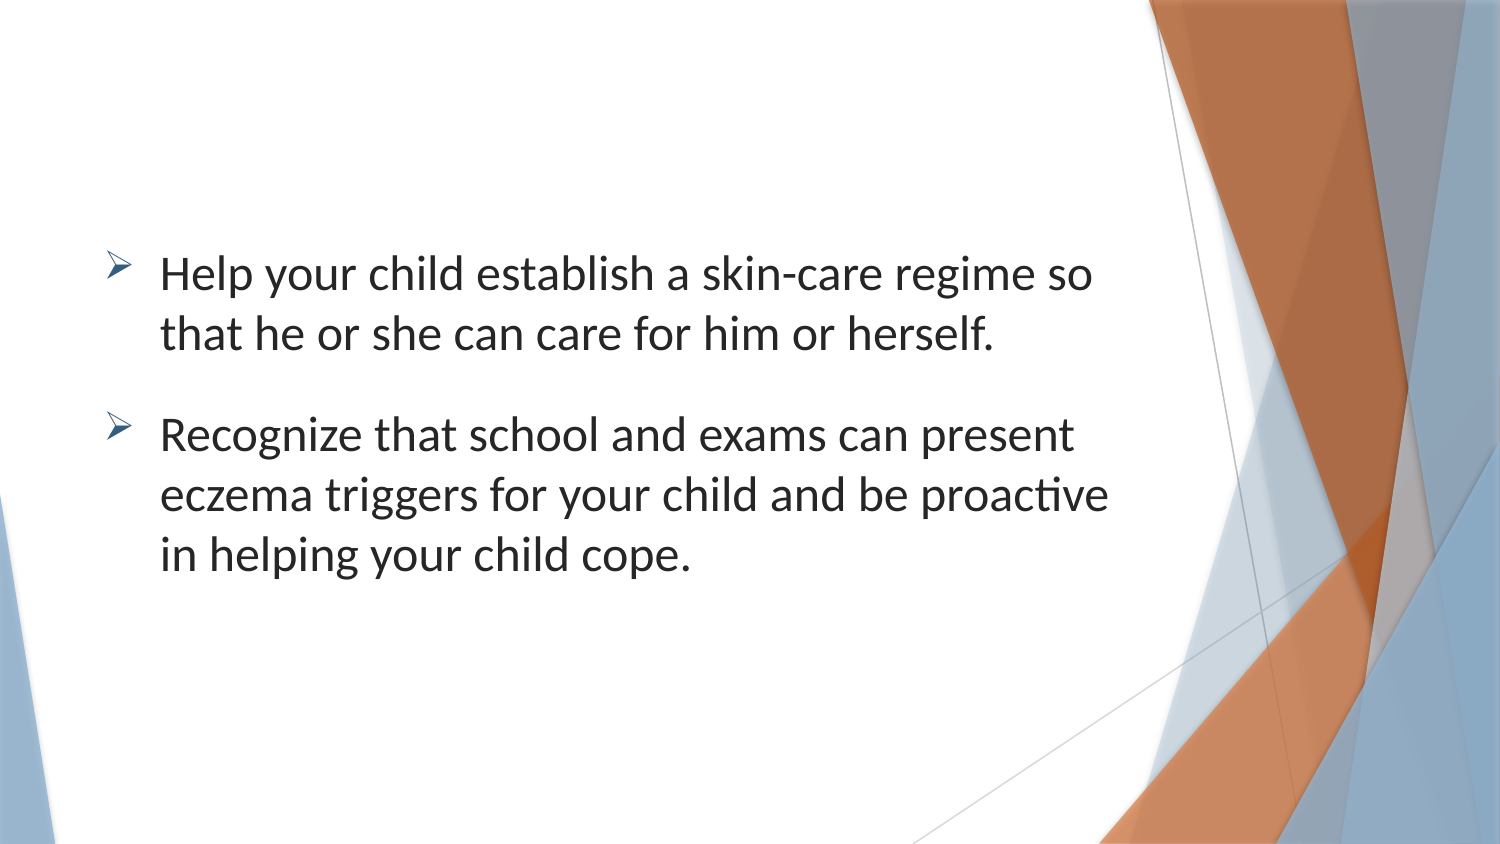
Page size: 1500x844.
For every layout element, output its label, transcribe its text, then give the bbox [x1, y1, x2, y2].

list Help your child establish a skin-care regime so that he or she can care for him or herself. Recognize that school and exams can present eczema triggers for your child and be proactive in helping your child cope. [88, 232, 1147, 647]
